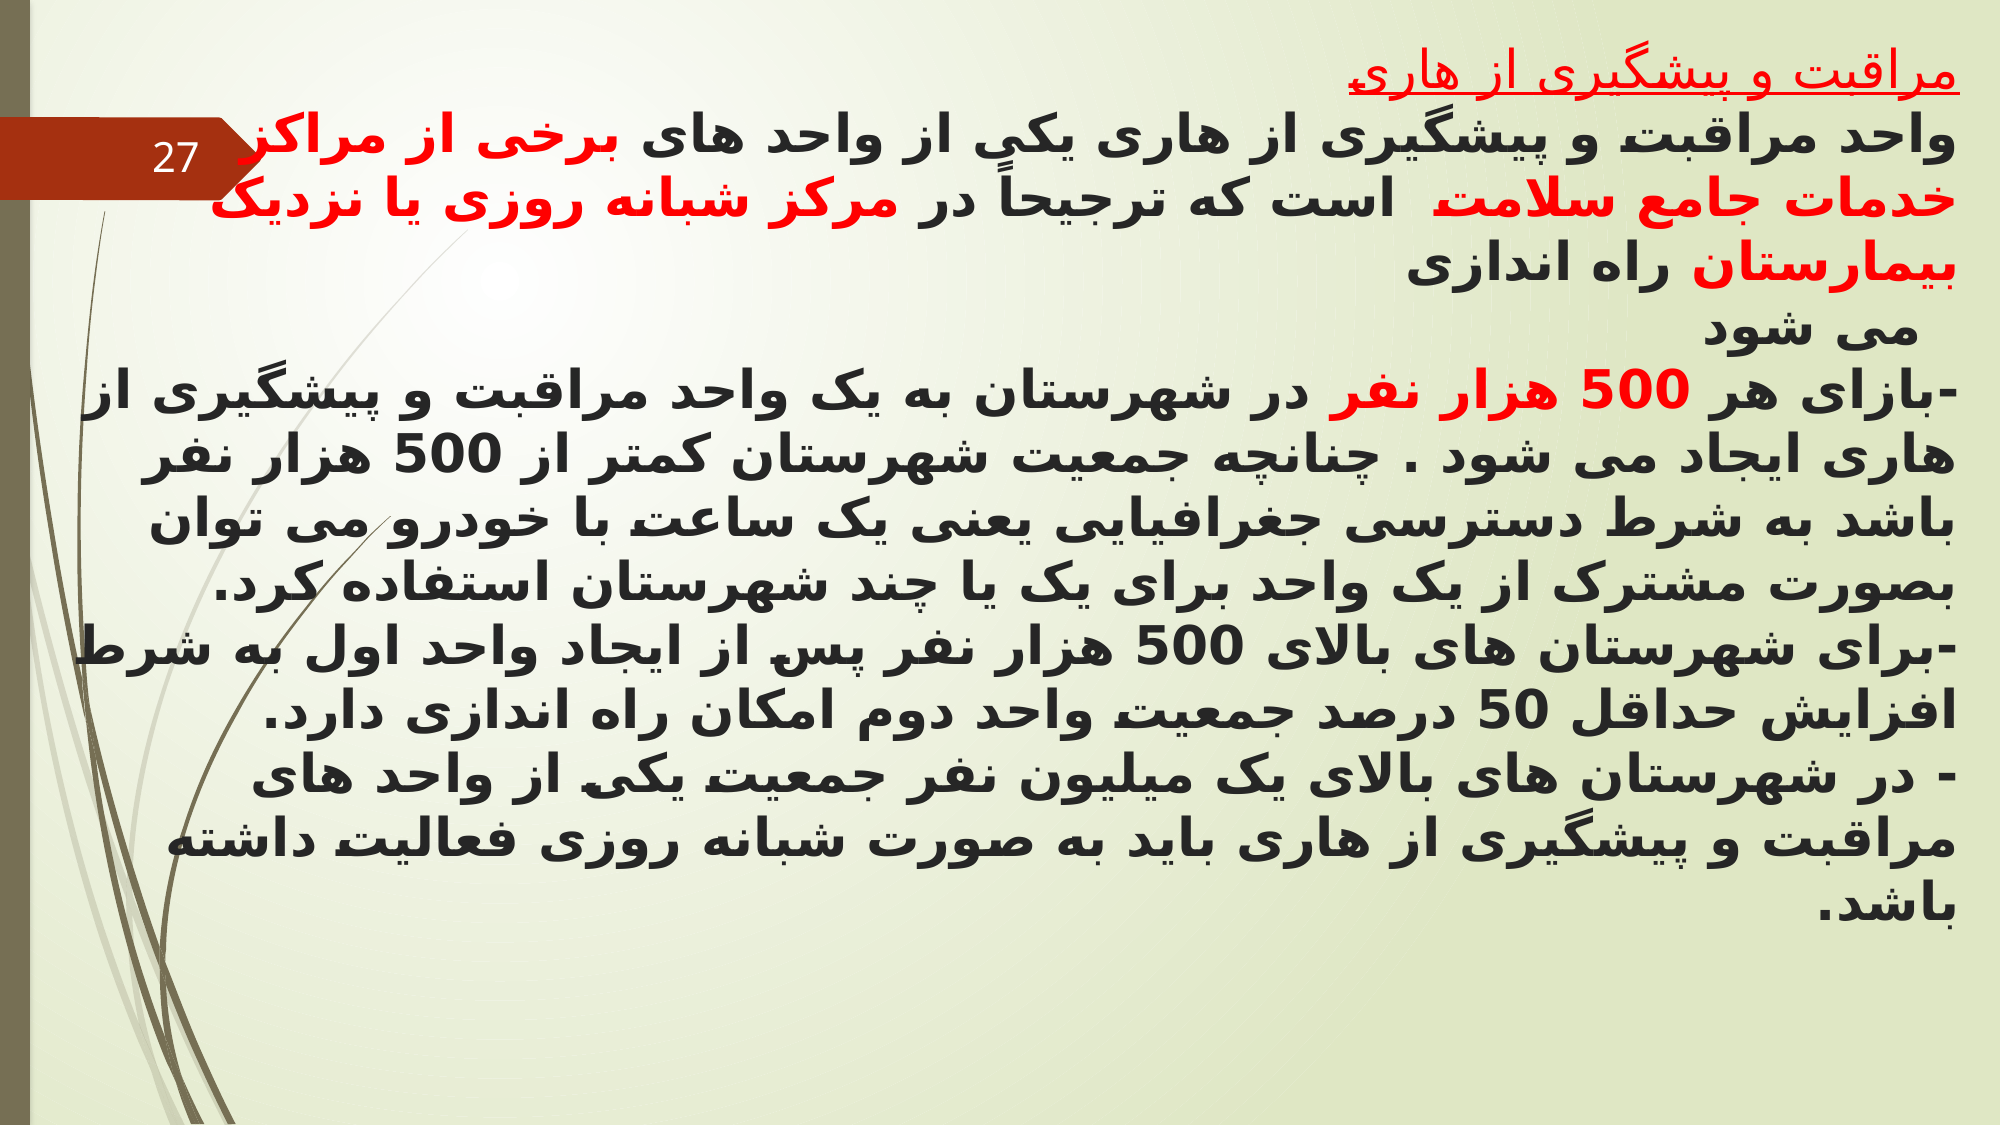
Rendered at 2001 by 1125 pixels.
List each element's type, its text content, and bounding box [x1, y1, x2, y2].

title مراقبت و پیشگیری از هاری واحد مراقبت و پیشگیری از هاری یکی از واحد های برخی از مراکز خدمات جامع سلامت است که ترجیحاً در مرکز شبانه روزی یا نزدیک بیمارستان راه اندازی می شود -بازای هر 500 هزار نفر در شهرستان به یک واحد مراقبت و پیشگیری از هاری ایجاد می شود . چنانچه جمعیت شهرستان کمتر از 500 هزار نفر باشد به شرط دسترسی جغرافیایی یعنی یک ساعت با خودرو می توان بصورت مشترک از یک واحد برای یک یا چند شهرستان استفاده کرد. -برای شهرستان های بالای 500 هزار نفر پس از ایجاد واحد اول به شرط افزایش حداقل 50 درصد جمعیت واحد دوم امکان راه اندازی دارد. - در شهرستان های بالای یک میلیون نفر جمعیت یکی از واحد های مراقبت و پیشگیری از هاری باید به صورت شبانه روزی فعالیت داشته باشد. [33, 27, 1975, 1084]
slide_number 27 [87, 129, 216, 190]
